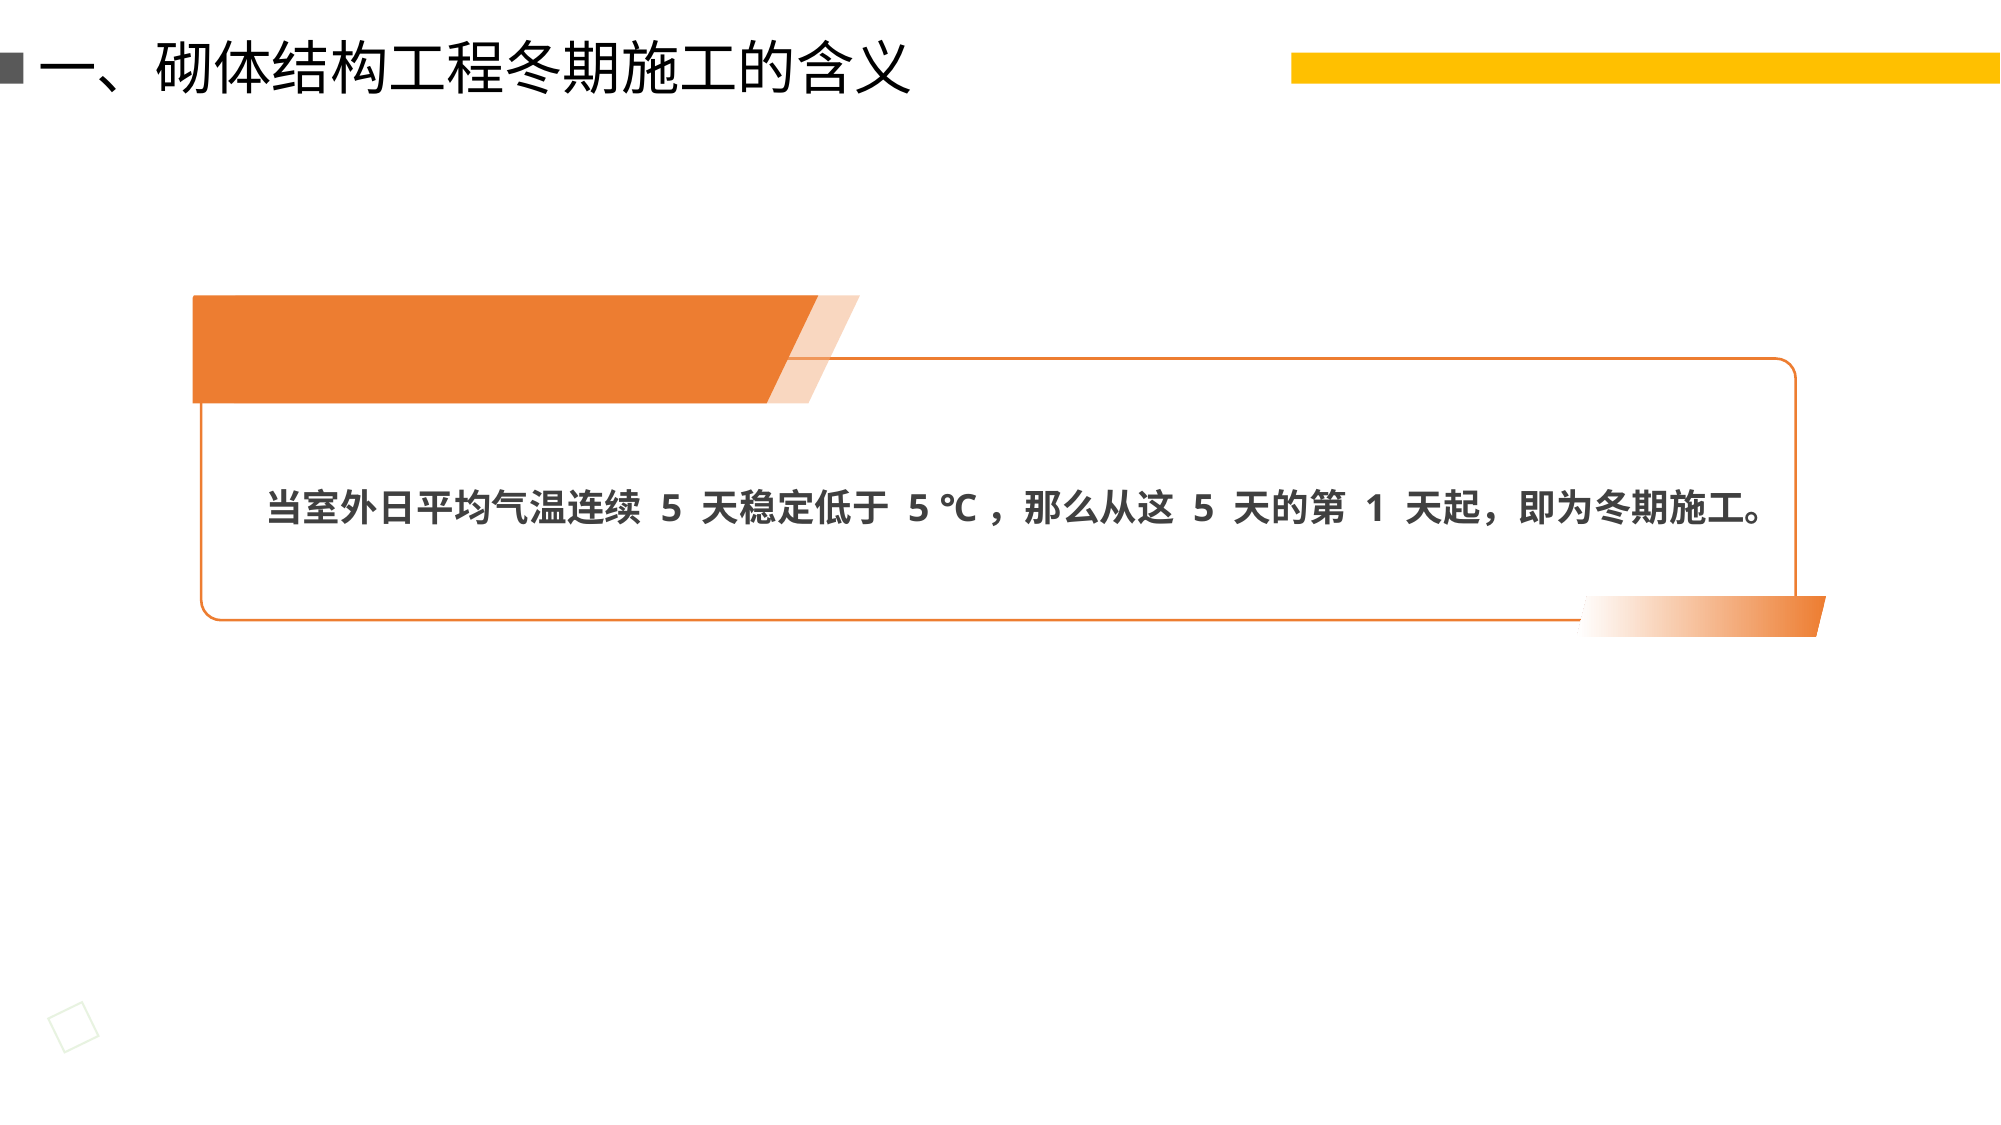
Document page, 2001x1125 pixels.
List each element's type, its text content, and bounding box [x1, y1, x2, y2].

text_box [200, 357, 1797, 622]
text_box [1575, 594, 1828, 638]
text_box 一、砌体结构工程冬期施工的含义 [24, 23, 928, 109]
text_box [191, 294, 820, 405]
text_box [768, 294, 862, 405]
text_box [46, 1000, 100, 1054]
text_box 当室外日平均气温连续 5 天稳定低于 5 ℃，那么从这 5 天的第 1 天起，即为冬期施工。 [250, 410, 1760, 590]
